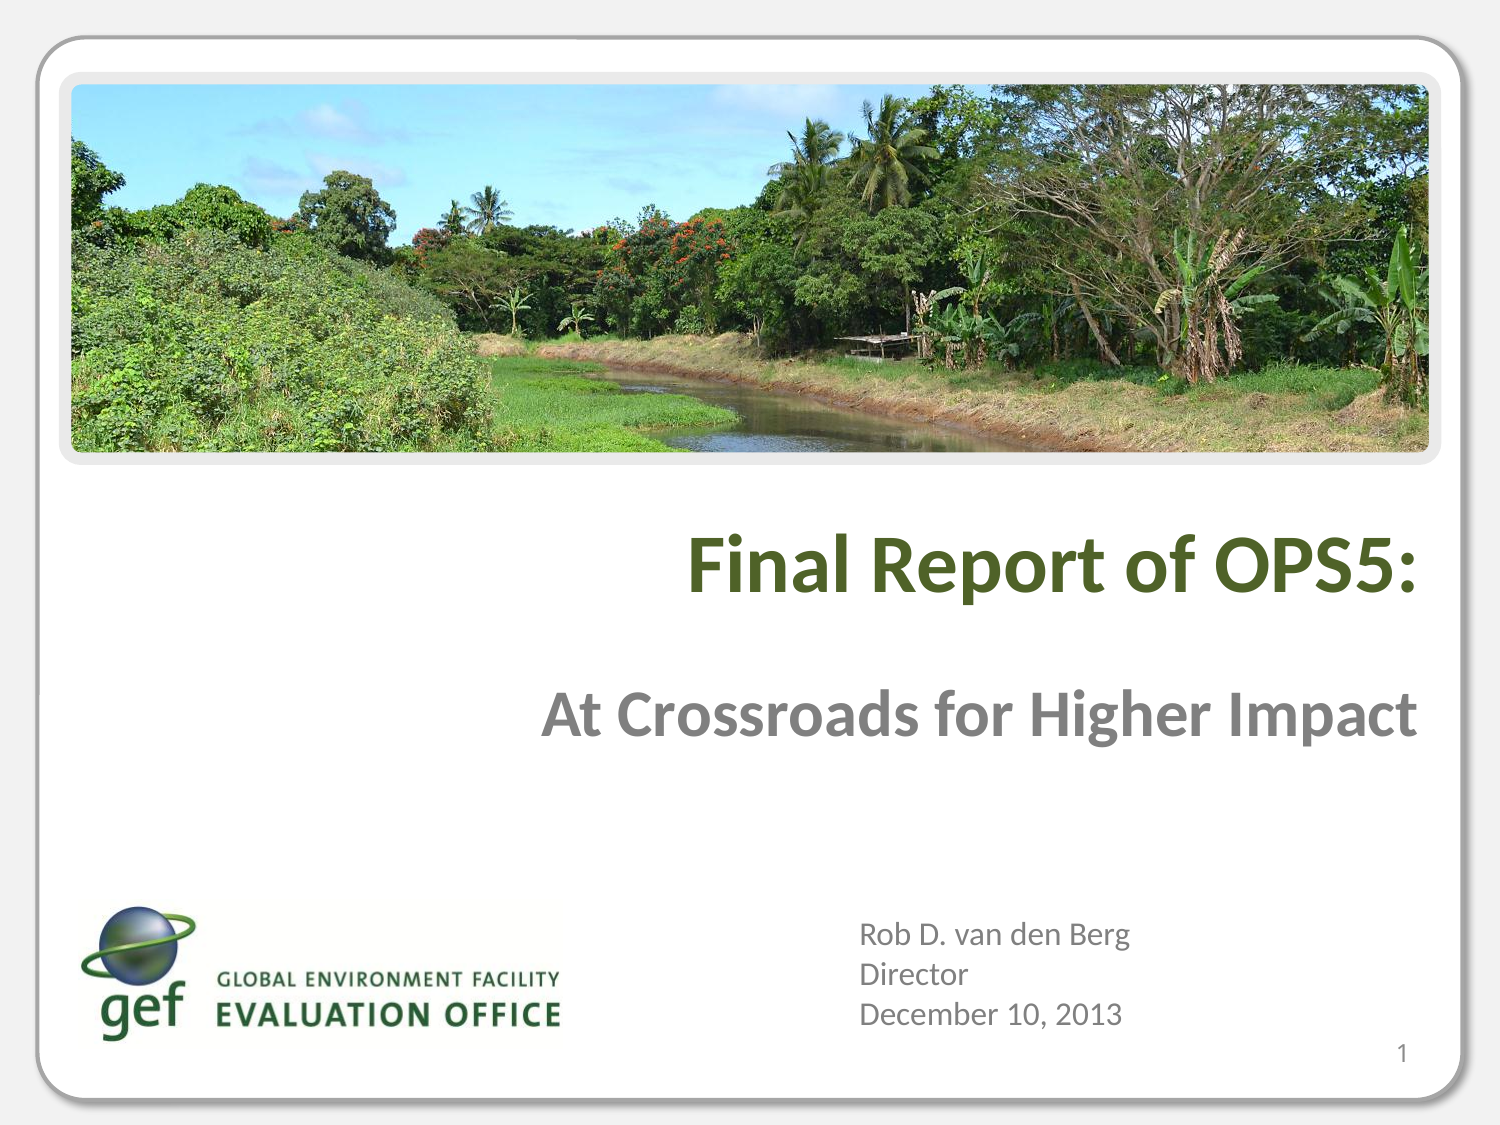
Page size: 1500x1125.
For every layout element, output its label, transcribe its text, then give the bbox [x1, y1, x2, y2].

text_box Final Report of OPS5: [65, 480, 1435, 638]
slide_number 1 [1074, 1025, 1425, 1085]
picture [77, 899, 563, 1050]
picture [64, 77, 1436, 459]
text_box At Crossroads for Higher Impact [65, 662, 1435, 875]
text_box Rob D. van den Berg Director December 10, 2013 [844, 905, 1424, 1040]
